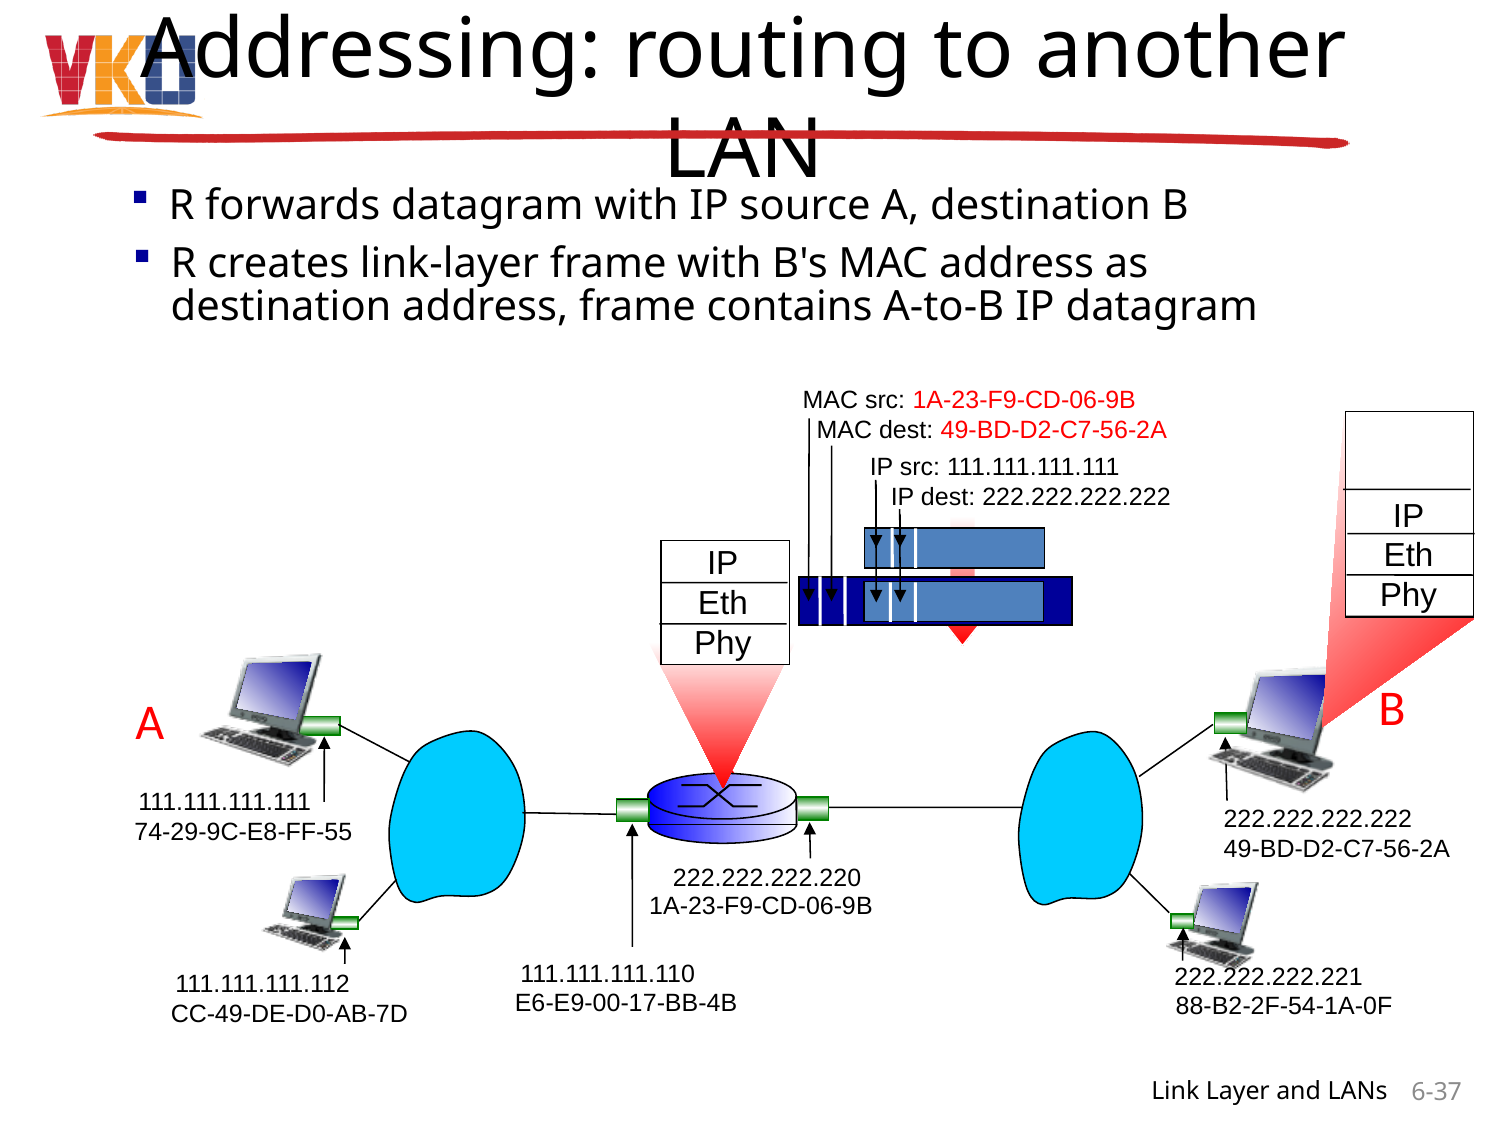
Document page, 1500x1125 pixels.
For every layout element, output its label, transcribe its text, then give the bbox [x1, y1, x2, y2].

slide_number 6-37 [1387, 1069, 1478, 1115]
picture [88, 124, 1364, 154]
text_box R forwards datagram with IP source A, destination B [115, 177, 1391, 269]
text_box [1322, 406, 1475, 728]
title Addressing: routing to another LAN [87, 0, 1400, 188]
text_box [785, 375, 1186, 646]
footer Link Layer and LANs [1045, 1069, 1404, 1110]
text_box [116, 649, 1466, 1036]
text_box R creates link-layer frame with B's MAC address as destination address, frame contains A-to-B IP datagram [117, 236, 1393, 355]
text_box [648, 453, 796, 789]
picture [30, 21, 87, 129]
